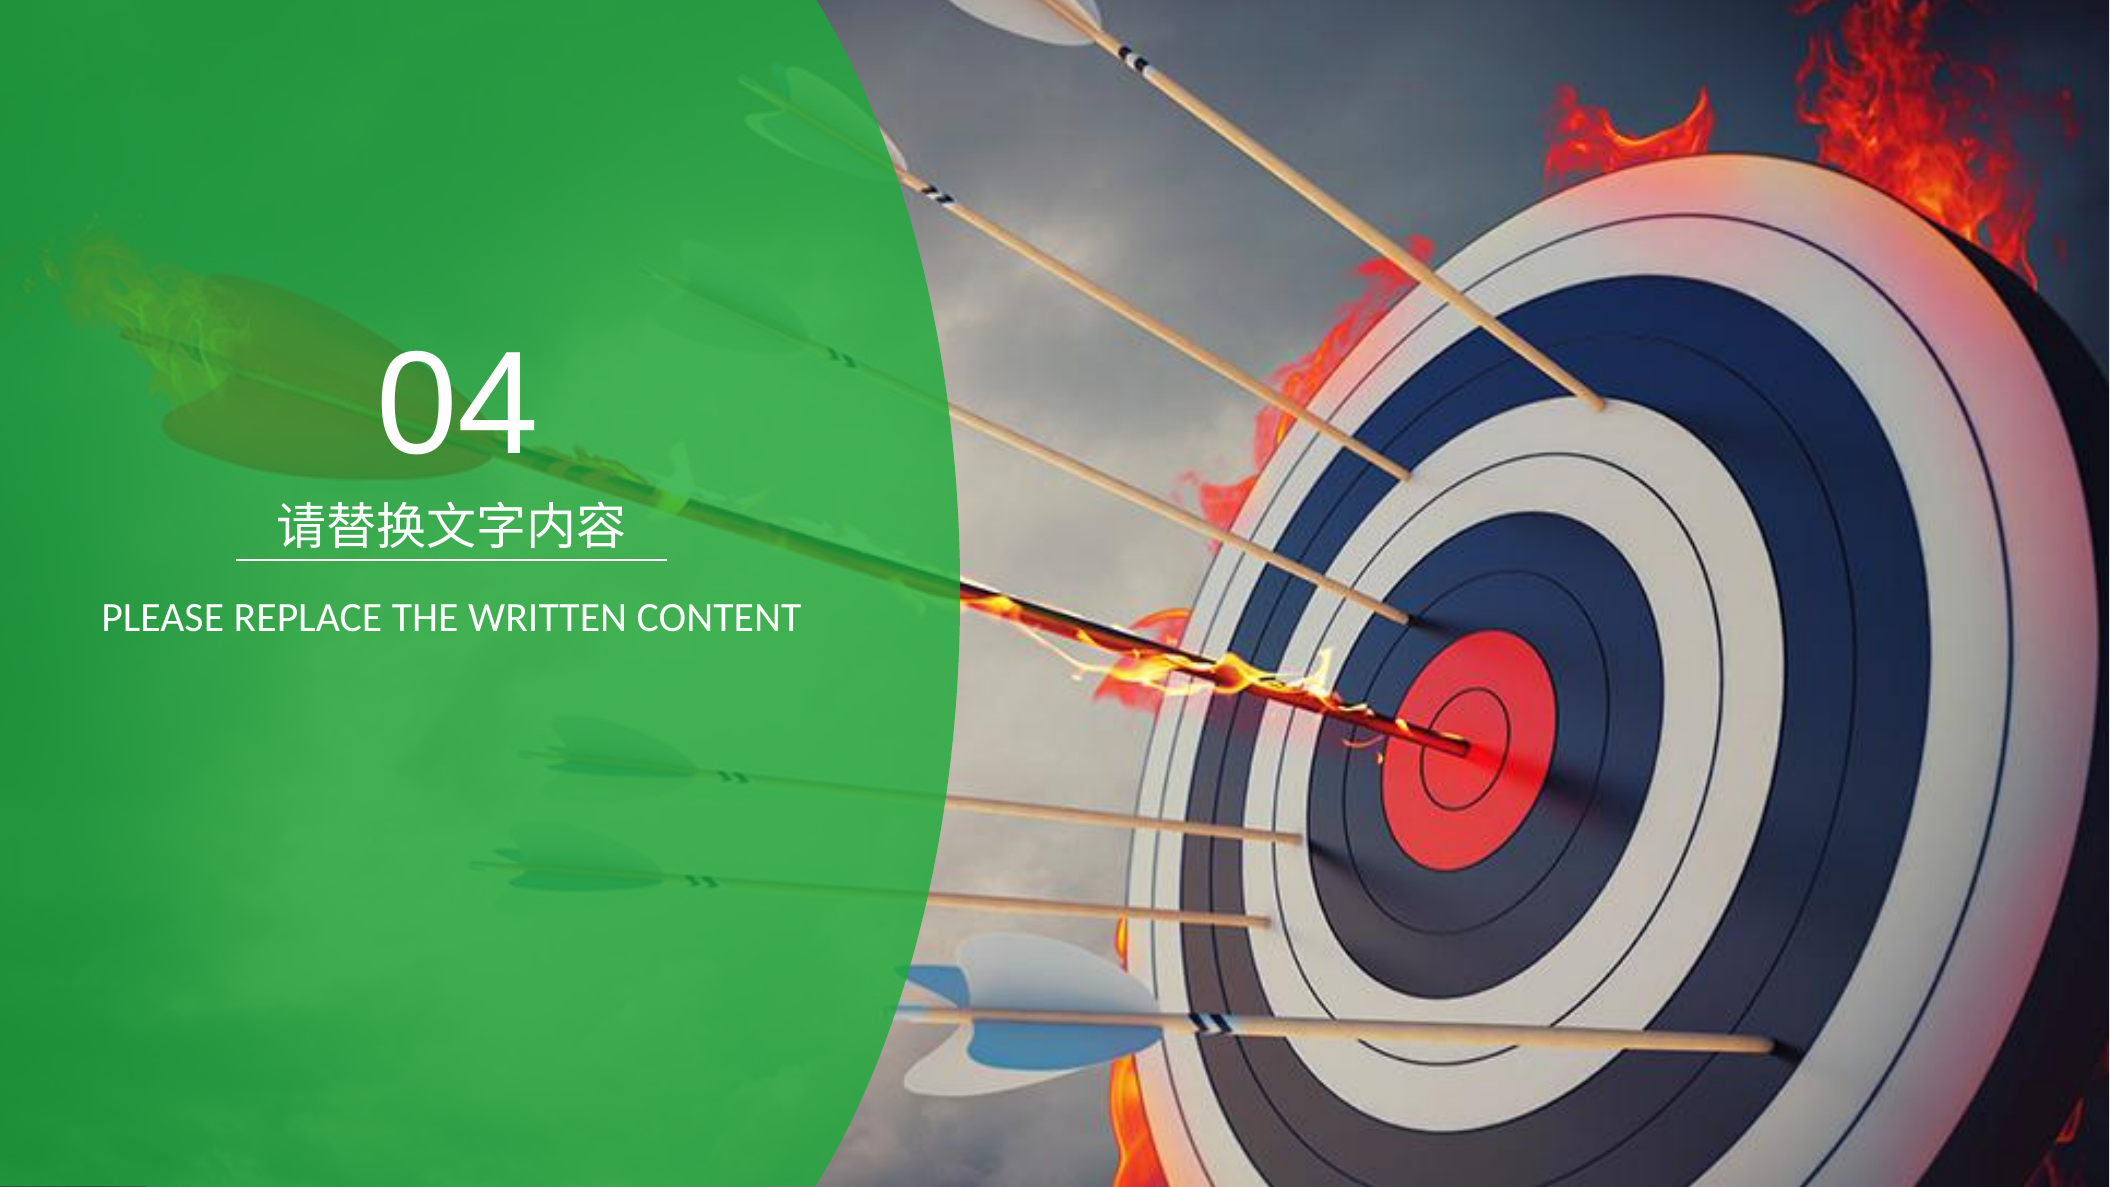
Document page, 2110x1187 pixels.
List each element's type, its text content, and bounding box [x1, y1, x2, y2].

text_box Please replace the written content [101, 579, 802, 640]
text_box [817, 0, 2110, 1187]
text_box 04 [376, 307, 585, 484]
text_box 请替换文字内容 [235, 475, 668, 559]
text_box [0, 0, 962, 1187]
